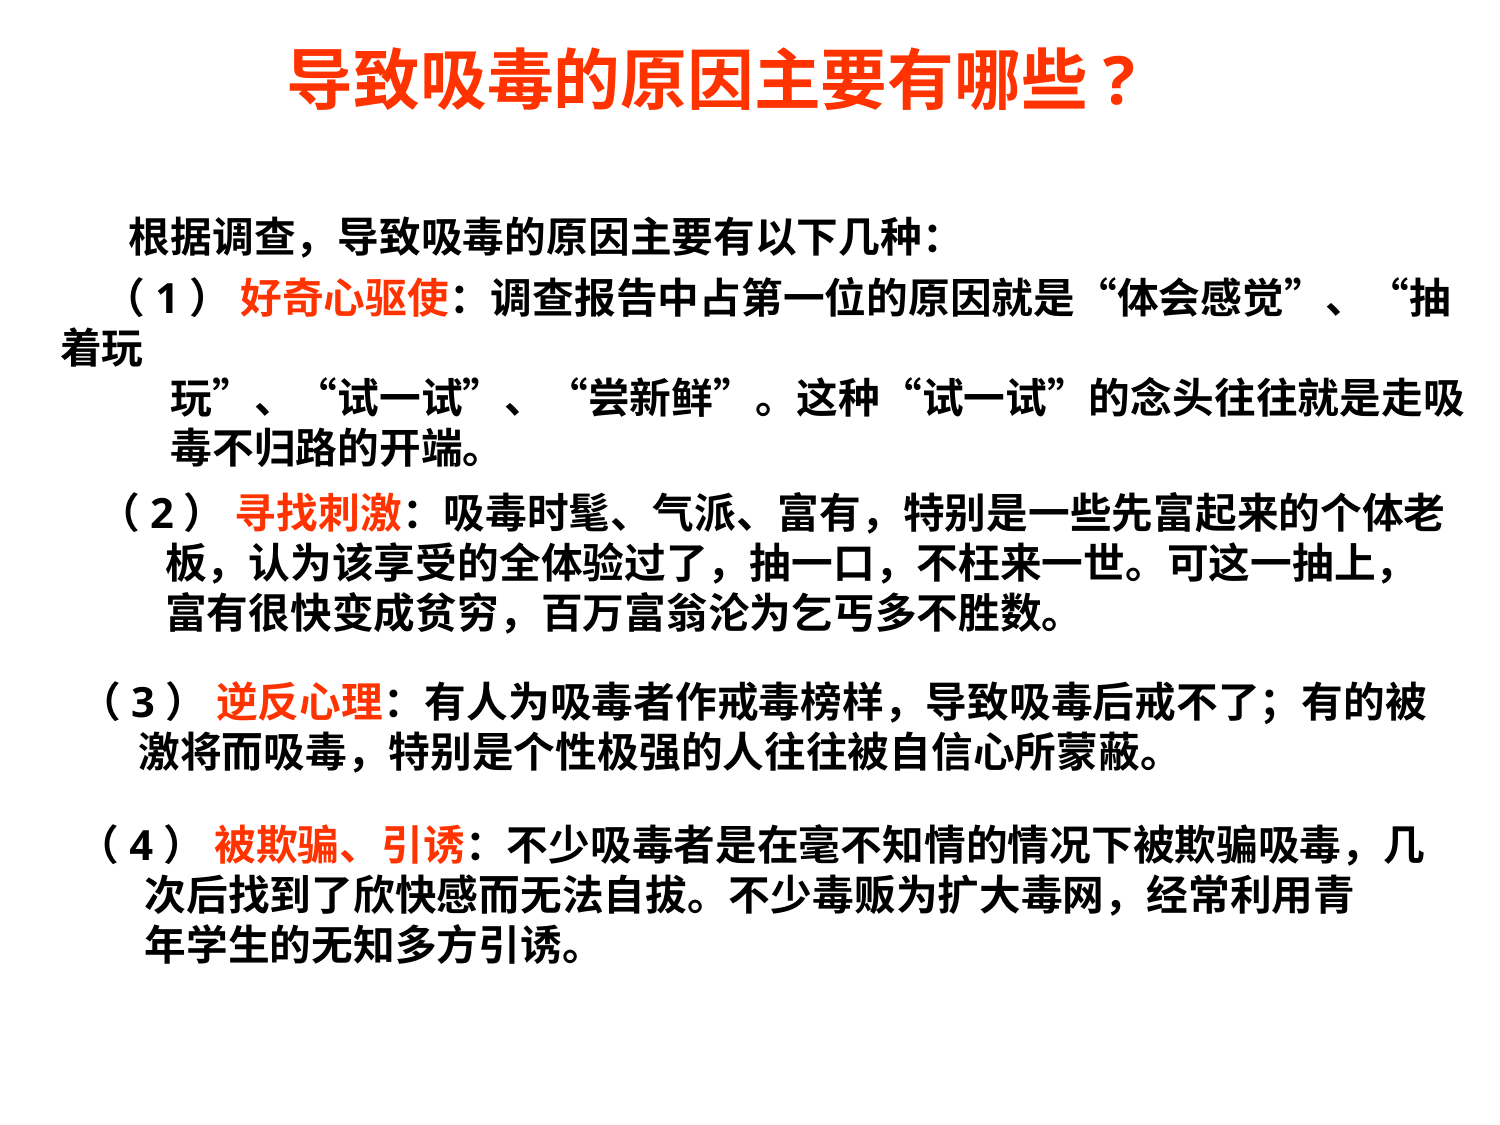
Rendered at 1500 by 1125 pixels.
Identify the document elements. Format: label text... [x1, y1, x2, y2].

text_box （4） 被欺骗、引诱：不少吸毒者是在毫不知情的情况下被欺骗吸毒，几 次后找到了欣快感而无法自拔。不少毒贩为扩大毒网，经常利用青 年学生的无知多方引诱。 [62, 811, 1440, 976]
text_box （2） 寻找刺激：吸毒时髦、气派、富有，特别是一些先富起来的个体老 板，认为该享受的全体验过了，抽一口，不枉来一世。可这一抽上， 富有很快变成贫穷，百万富翁沦为乞丐多不胜数。 [83, 479, 1461, 645]
text_box （3） 逆反心理：有人为吸毒者作戒毒榜样，导致吸毒后戒不了；有的被 激将而吸毒，特别是个性极强的人往往被自信心所蒙蔽。 [47, 668, 1442, 784]
text_box 导致吸毒的原因主要有哪些? [272, 30, 1151, 126]
text_box 根据调查，导致吸毒的原因主要有以下几种： [114, 203, 979, 269]
text_box （1） 好奇心驱使：调查报告中占第一位的原因就是“体会感觉”、“抽着玩 玩”、“试一试”、“尝新鲜”。这种“试一试”的念头往往就是走吸 毒不归路的开端。 [45, 289, 1500, 455]
